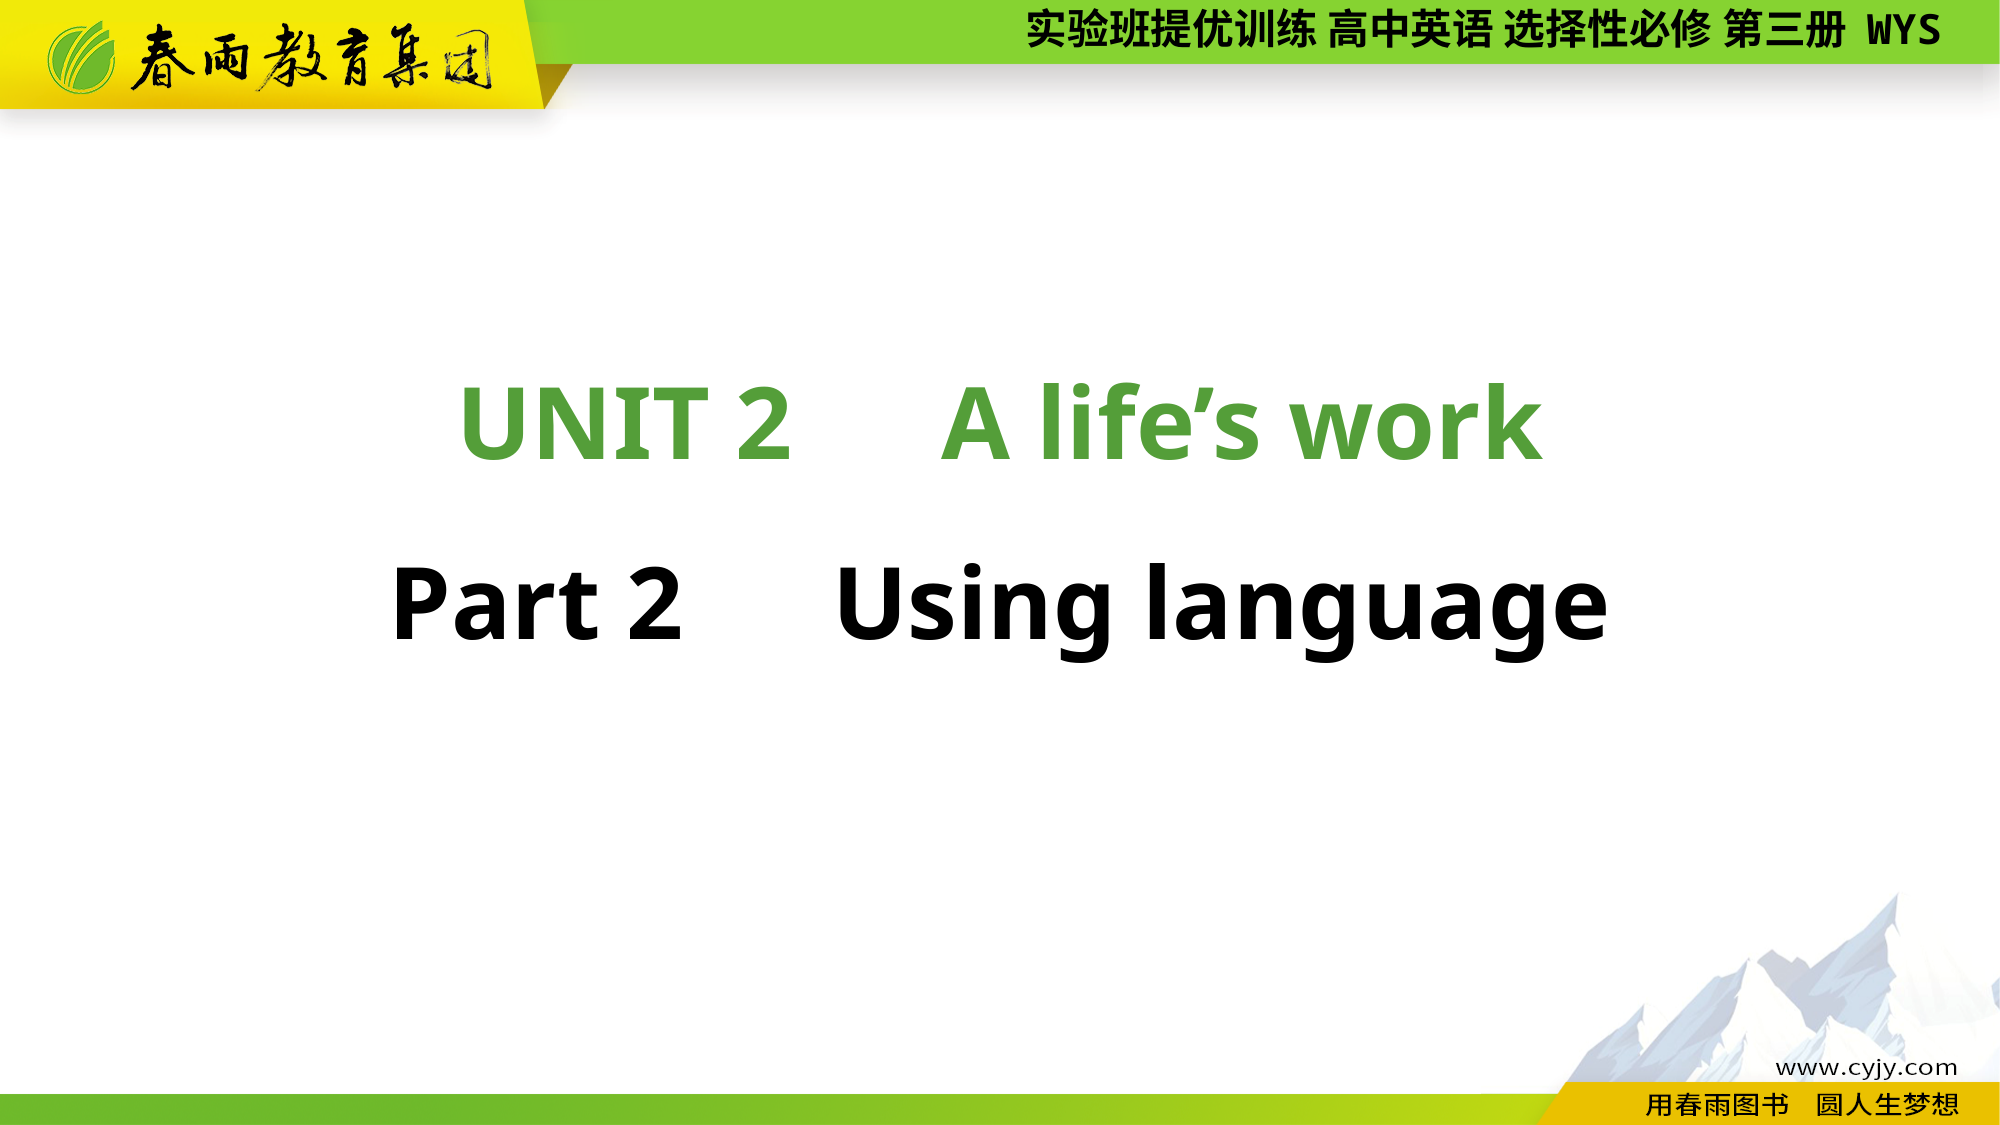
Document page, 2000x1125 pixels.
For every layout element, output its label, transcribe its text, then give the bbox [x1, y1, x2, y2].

text_box UNIT 2 A life’s work Part 2 Using language [54, 291, 1946, 667]
picture [0, 0, 2000, 1125]
